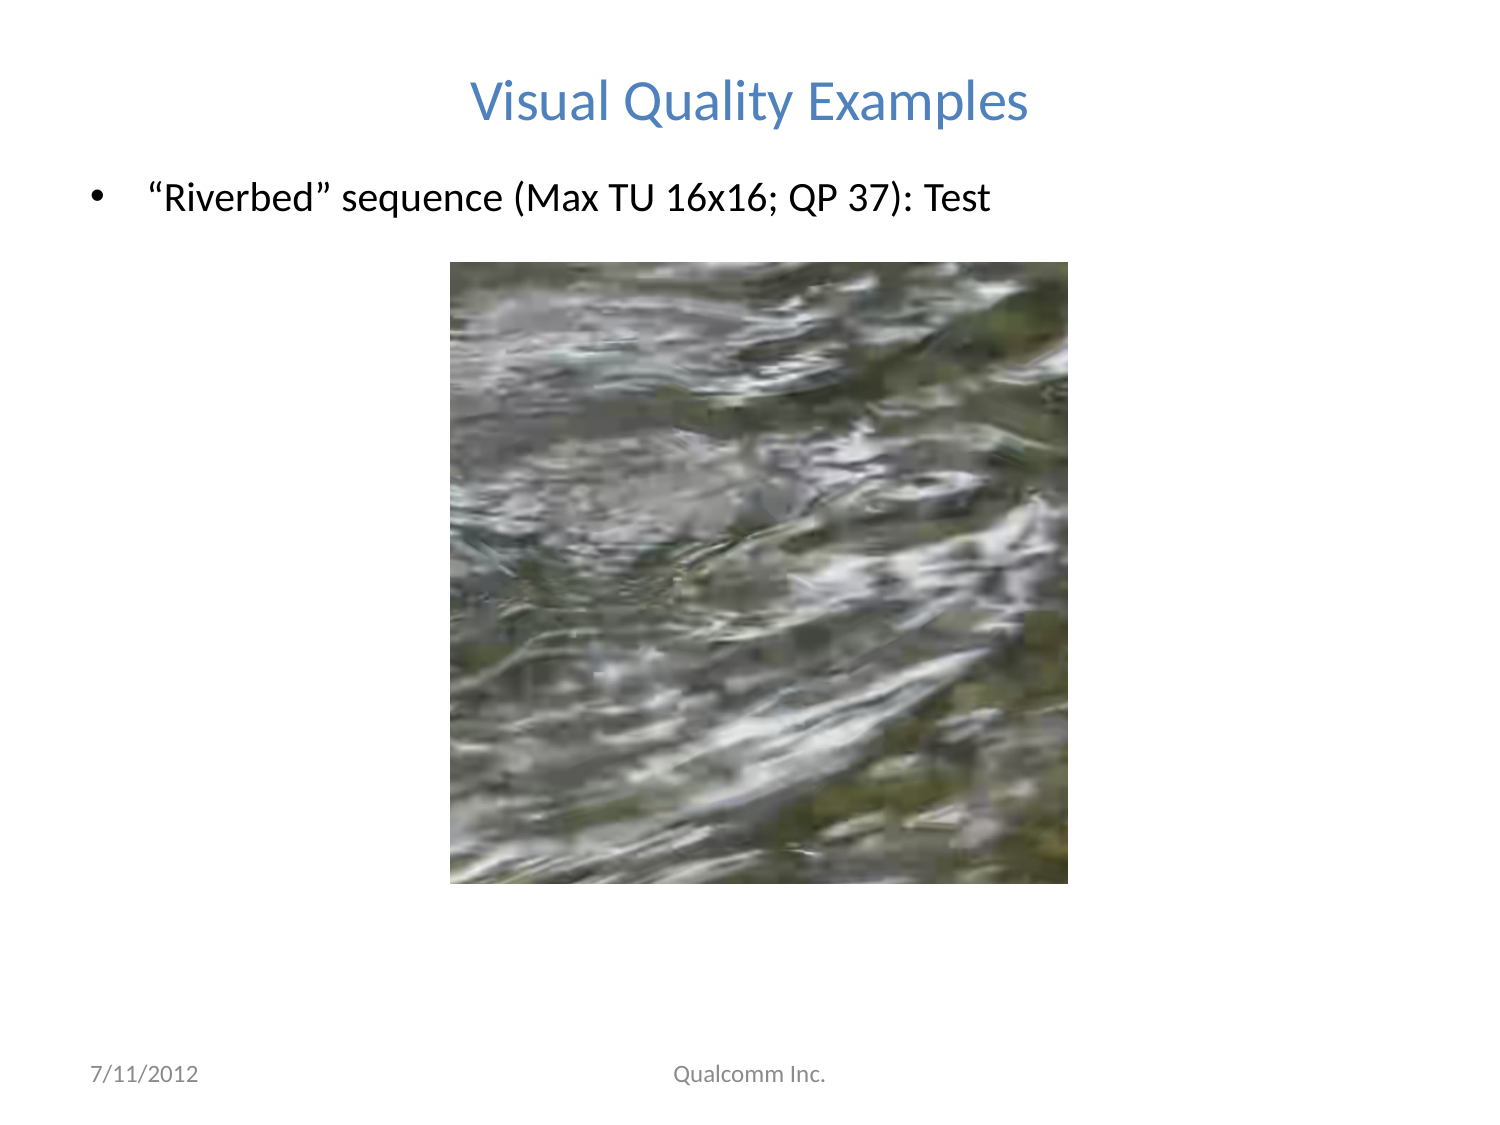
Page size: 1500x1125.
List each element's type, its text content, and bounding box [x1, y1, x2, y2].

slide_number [75, 1042, 425, 1103]
title Visual Quality Examples [75, 45, 1425, 150]
picture [449, 262, 1068, 885]
list “Riverbed” sequence (Max TU 16x16; QP 37): Test [75, 162, 1425, 1005]
footer Qualcomm Inc. [512, 1042, 988, 1103]
